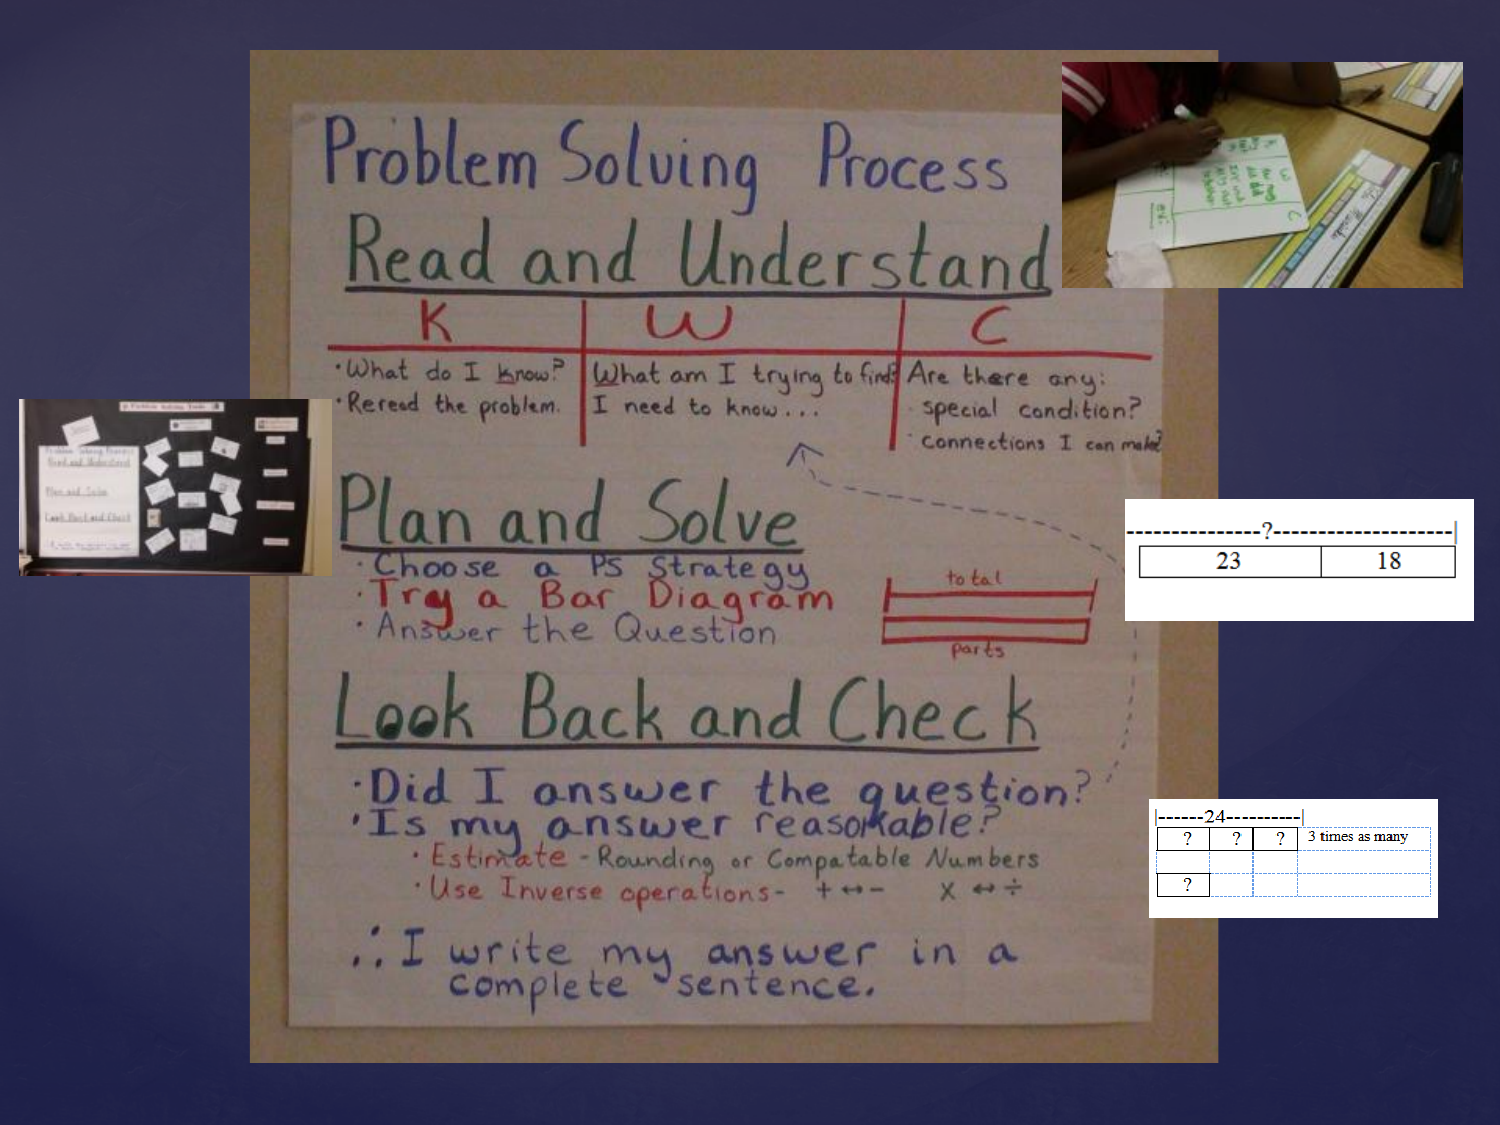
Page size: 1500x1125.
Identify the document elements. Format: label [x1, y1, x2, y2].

picture [18, 49, 1474, 1063]
list [1061, 61, 1463, 288]
